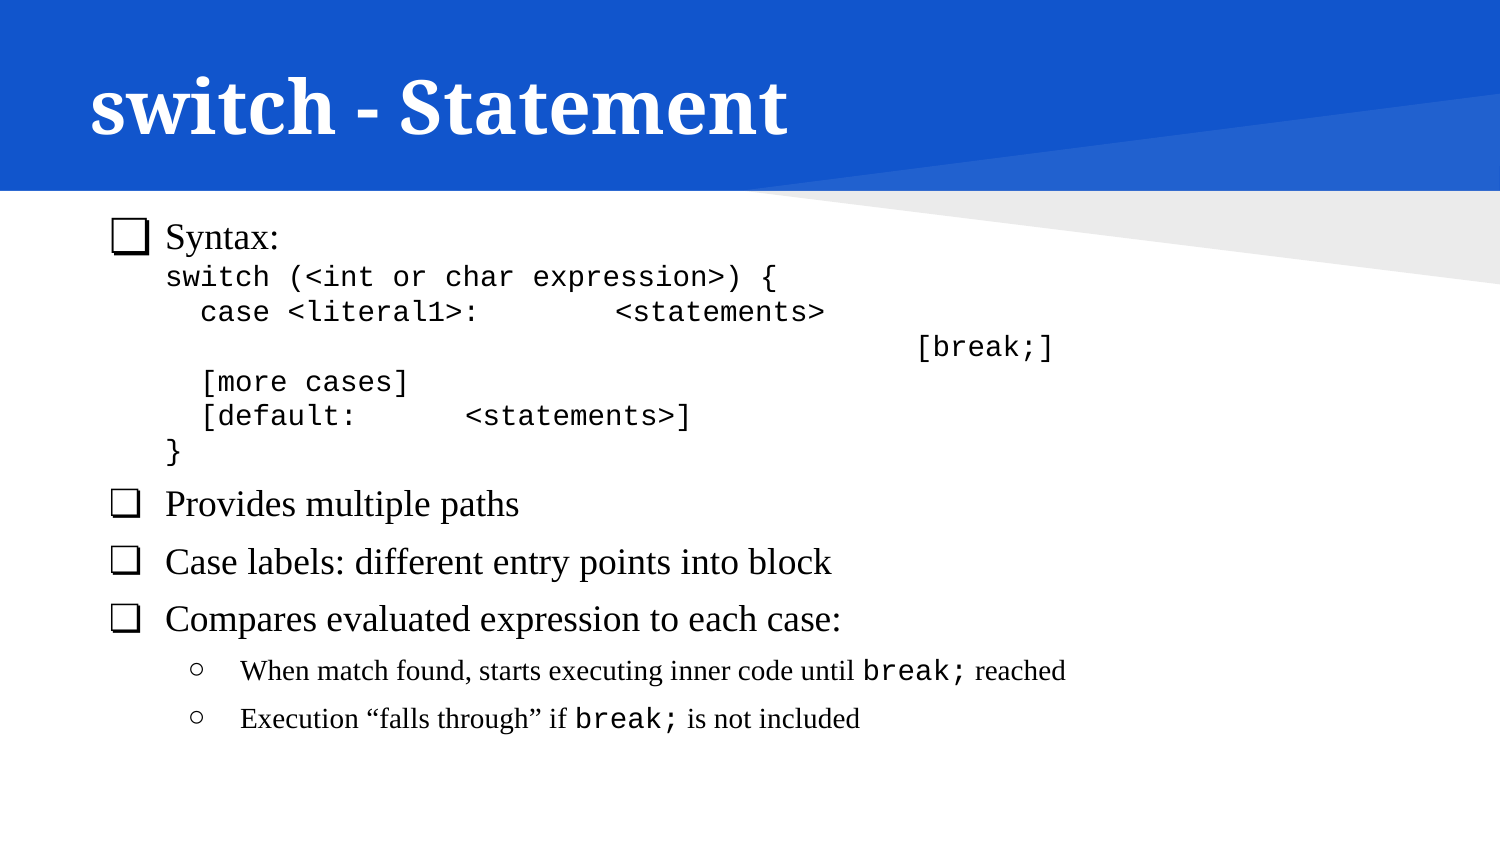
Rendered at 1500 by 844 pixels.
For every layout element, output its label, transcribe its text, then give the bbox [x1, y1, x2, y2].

title switch - Statement [75, 33, 1425, 175]
list Syntax: switch (<int or char expression>) { case <literal1>: <statements> [break;] [more cases] [default: <statements>] } Provides multiple paths Case labels: different entry points into block Compares evaluated expression to each case: When match found, starts executing inner code until break; reached Execution “falls through” if break; is not included [75, 196, 1425, 808]
